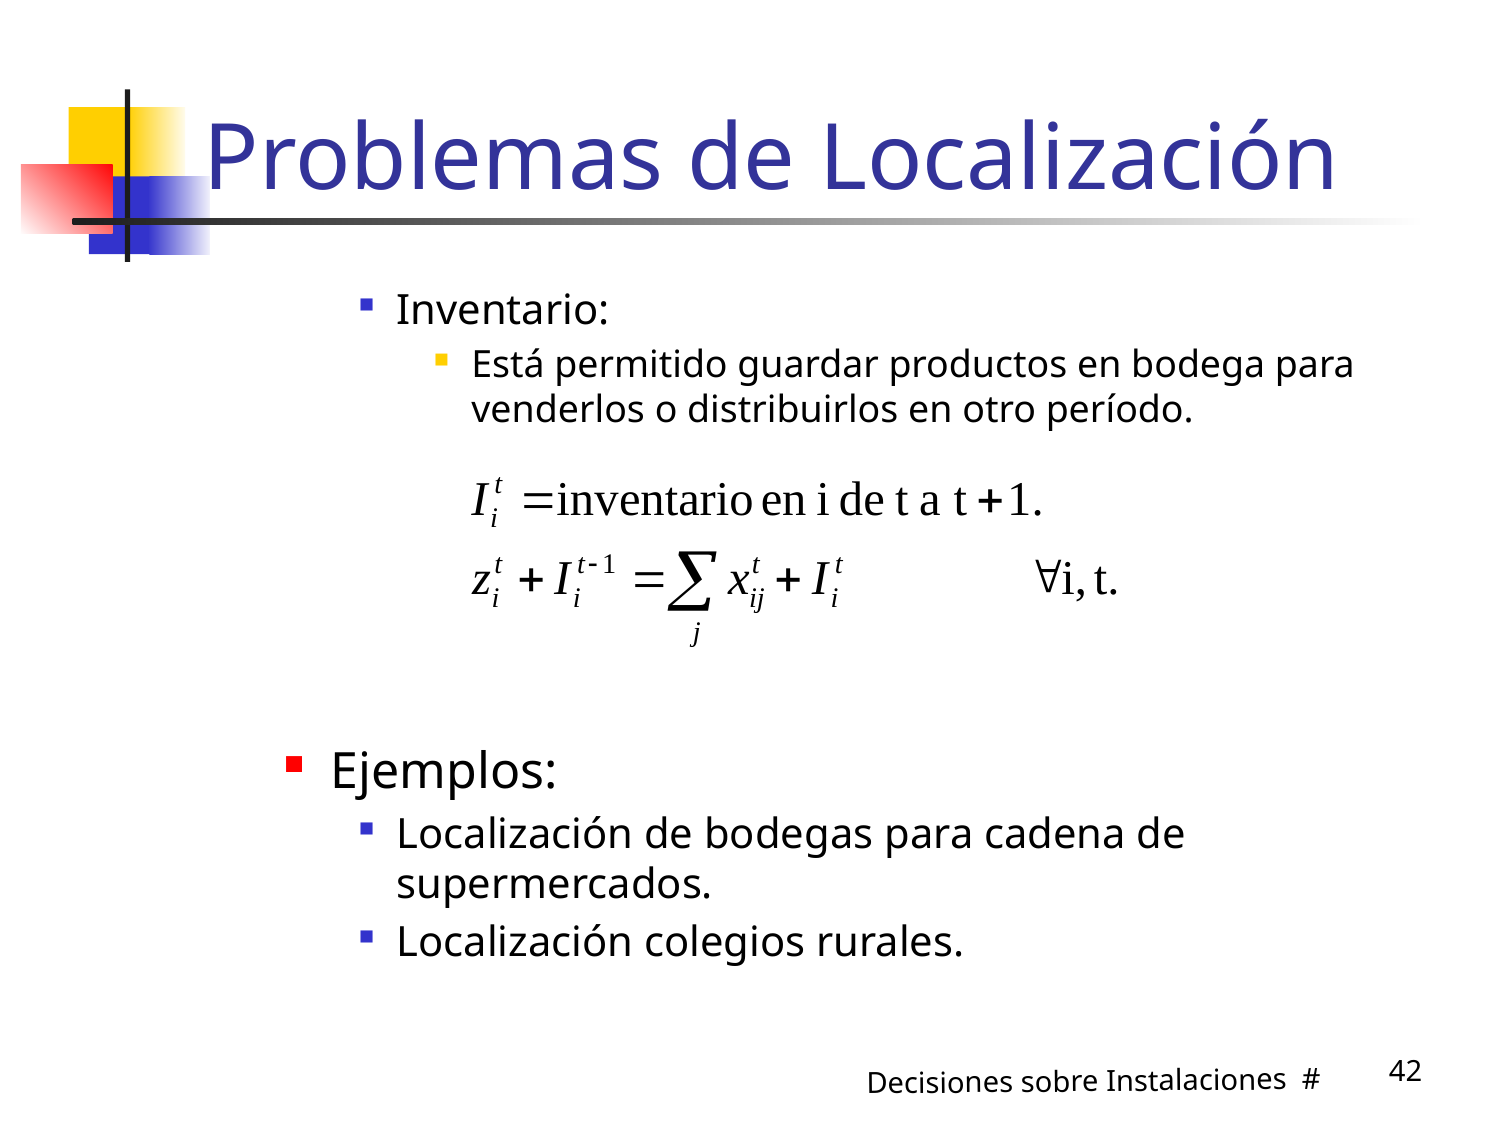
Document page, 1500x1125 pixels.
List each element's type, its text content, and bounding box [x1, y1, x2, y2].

list Inventario: Está permitido guardar productos en bodega para venderlos o distribuirlos en otro período. Ejemplos: Localización de bodegas para cadena de supermercados. Localización colegios rurales. [193, 274, 1470, 1007]
slide_number 42 [1124, 1024, 1438, 1101]
title Problemas de Localización [188, 27, 1468, 216]
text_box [462, 459, 1126, 654]
footer Decisiones sobre Instalaciones # [773, 1028, 1414, 1110]
